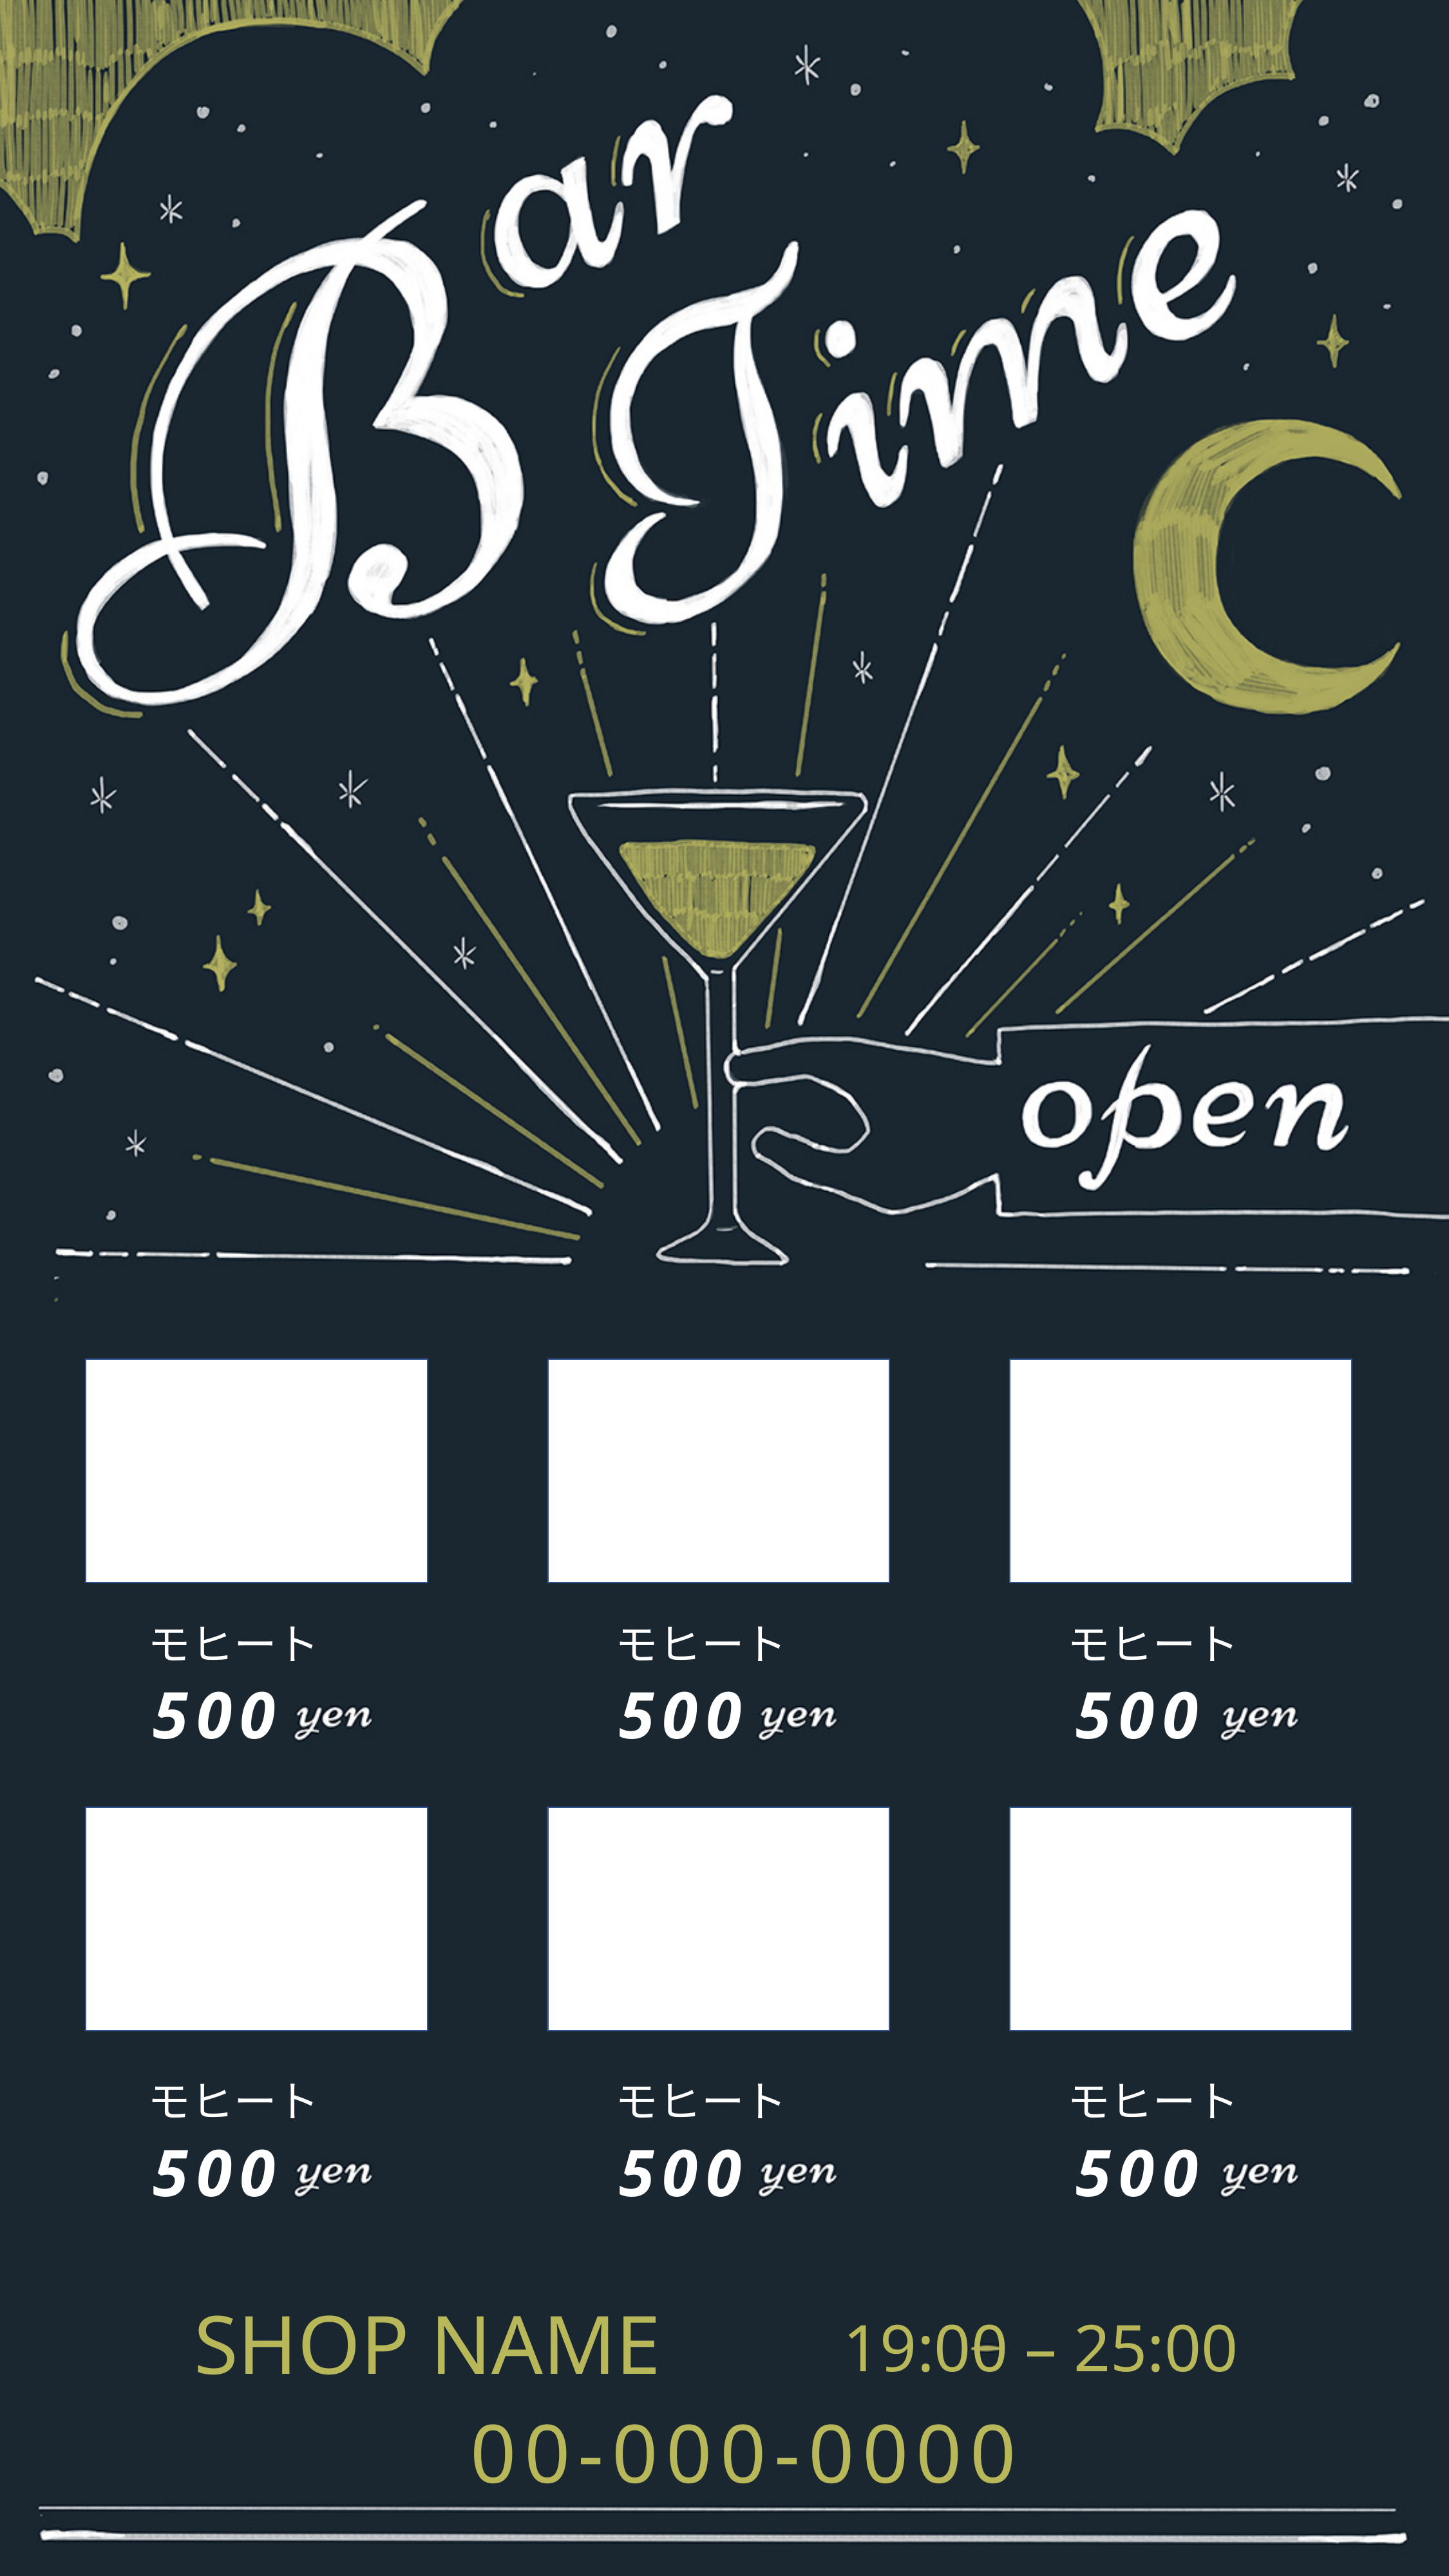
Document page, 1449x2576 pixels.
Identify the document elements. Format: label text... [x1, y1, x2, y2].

text_box モヒート [1009, 1586, 1297, 1674]
text_box SHOP NAME [97, 2241, 758, 2395]
text_box 500 [1059, 2131, 1215, 2215]
text_box [1009, 1807, 1352, 2031]
text_box 19:00 – 25:00 [797, 2264, 1285, 2390]
text_box モヒート [558, 1586, 845, 1674]
text_box [1009, 1359, 1352, 1583]
picture [0, 0, 1449, 2576]
text_box 500 [137, 1669, 292, 1756]
text_box 500 [1059, 1674, 1215, 1756]
text_box モヒート [90, 2044, 378, 2131]
text_box モヒート [90, 1586, 378, 1674]
text_box [547, 1807, 890, 2031]
text_box 500 [602, 1674, 758, 1756]
text_box [85, 1807, 428, 2031]
text_box 00-000-0000 [379, 2349, 1109, 2504]
text_box モヒート [1009, 2044, 1297, 2131]
text_box [547, 1359, 890, 1583]
text_box モヒート [558, 2044, 845, 2131]
text_box [85, 1359, 428, 1583]
text_box 500 [602, 2131, 758, 2215]
text_box 500 [137, 2131, 292, 2215]
